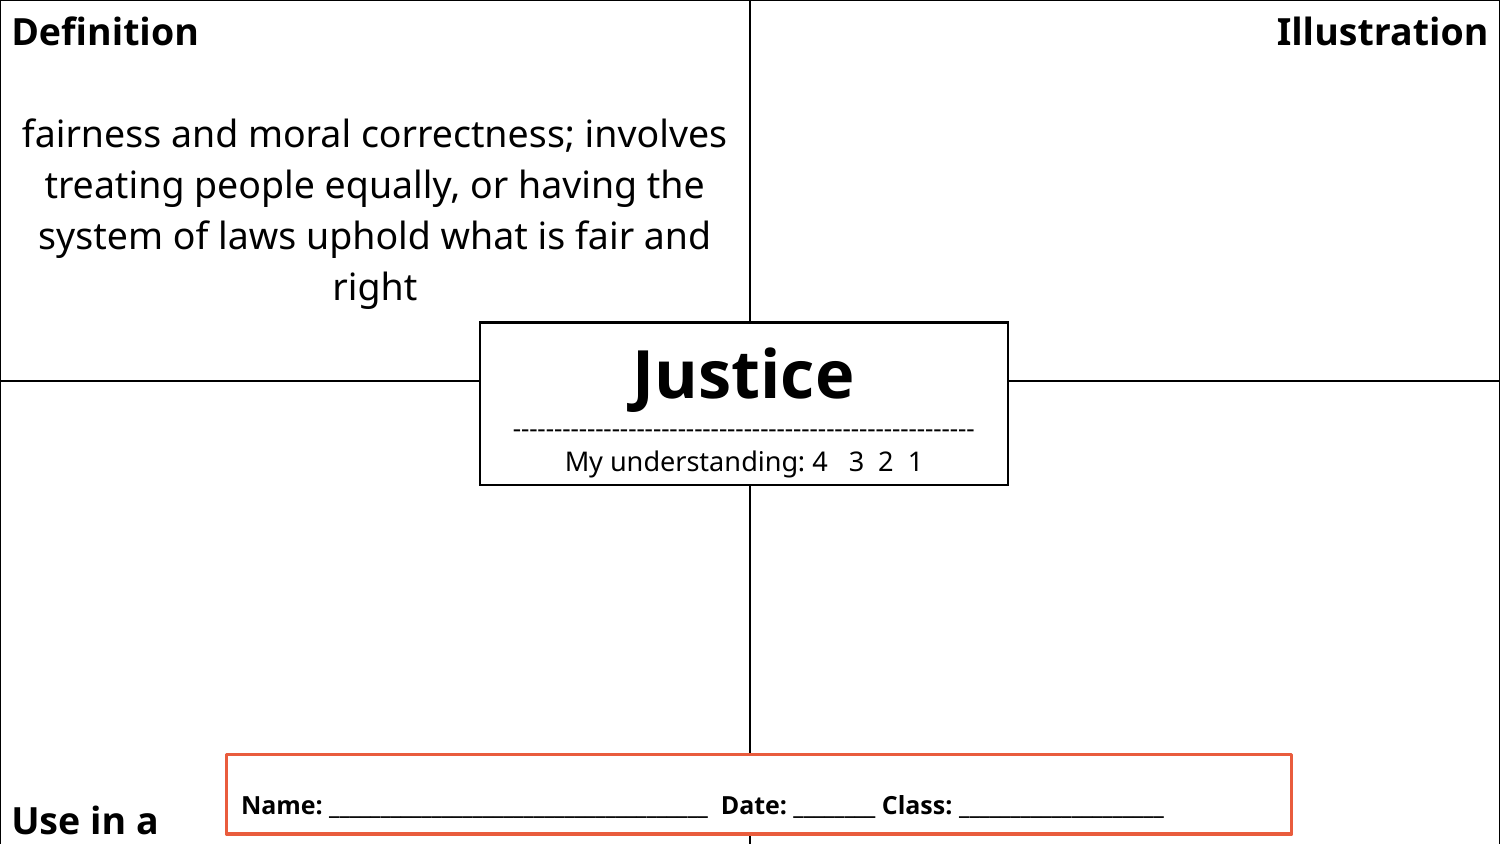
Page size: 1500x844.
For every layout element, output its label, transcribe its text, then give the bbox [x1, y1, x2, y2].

table_header Illustration [751, 1, 1499, 380]
table_header Definition fairness and moral correctness; involves treating people equally, or having the system of laws uphold what is fair and right [1, 1, 749, 380]
text_box Name: _____________________________________ Date: ________ Class: ____________________ [226, 754, 1292, 834]
table_cell Use in a Sentence [1, 382, 749, 844]
table_cell Question [751, 382, 1499, 844]
text_box Justice -------------------------------------------------------- My understanding: 4 3 2 1 [480, 322, 1008, 486]
